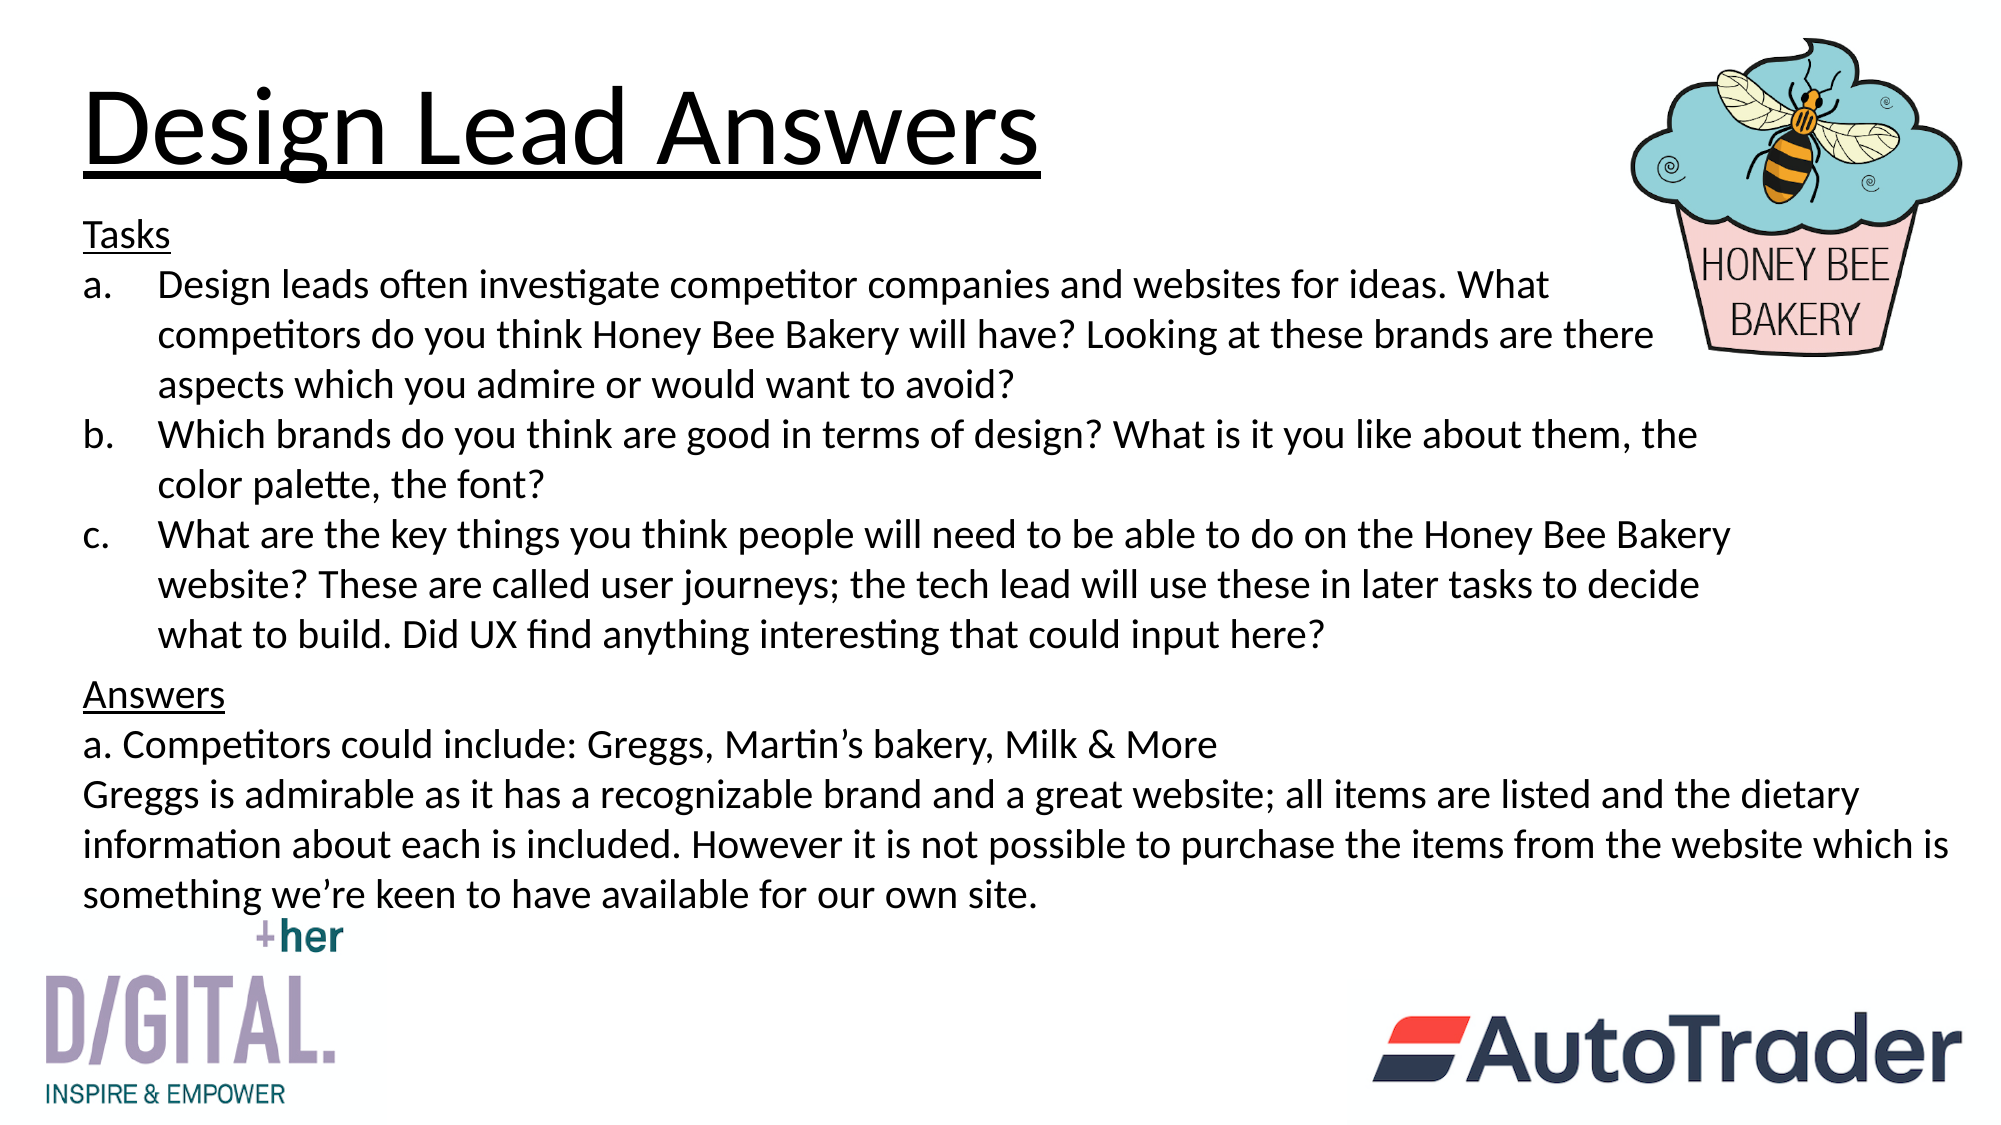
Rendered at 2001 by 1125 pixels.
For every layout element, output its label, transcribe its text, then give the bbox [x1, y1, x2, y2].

picture [0, 897, 387, 1125]
text_box Design Lead Answers [67, 44, 1591, 195]
text_box Tasks Design leads often investigate competitor companies and websites for ideas. What competitors do you think Honey Bee Bakery will have? Looking at these brands are there aspects which you admire or would want to avoid? Which brands do you think are good in terms of design? What is it you like about them, the color palette, the font? What are the key things you think people will need to be able to do on the Honey Bee Bakery website? These are called user journeys; the tech lead will use these in later tasks to decide what to build. Did UX find anything interesting that could input here? [67, 199, 1762, 659]
text_box Answers a. Competitors could include: Greggs, Martin’s bakery, Milk & More Greggs is admirable as it has a recognizable brand and a great website; all items are listed and the dietary information about each is included. However it is not possible to purchase the items from the website which is something we’re keen to have available for our own site. [67, 659, 1974, 974]
picture [1591, 0, 2000, 400]
picture [1347, 979, 2000, 1125]
